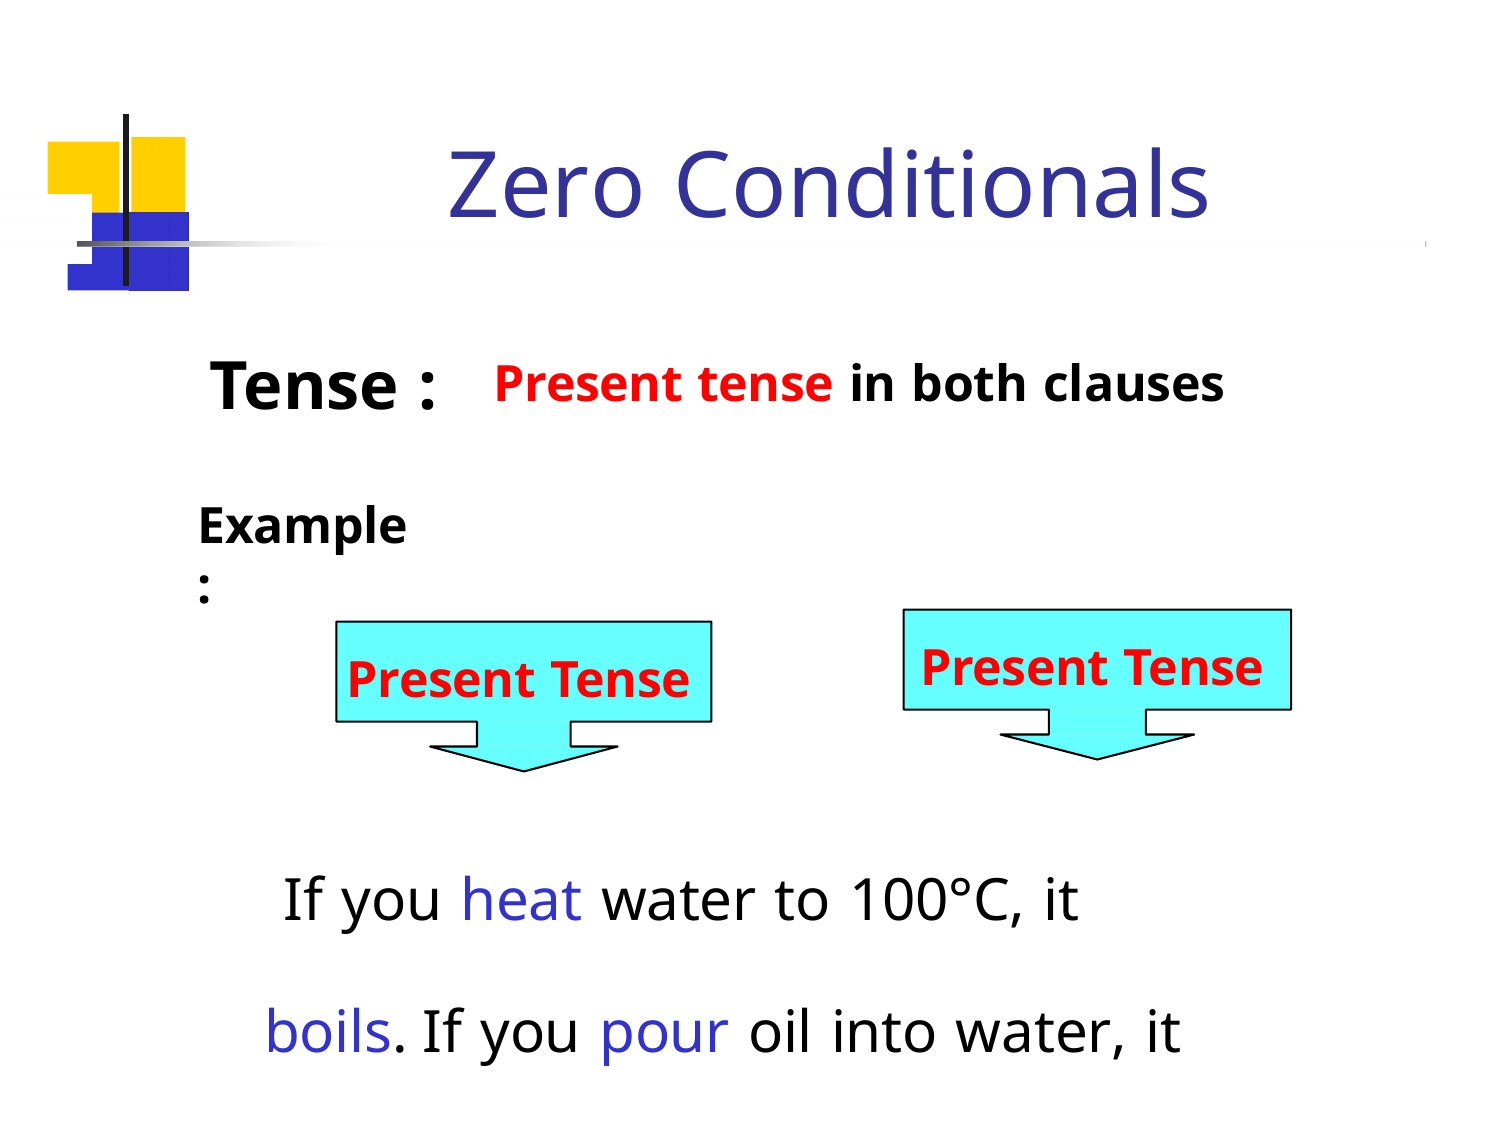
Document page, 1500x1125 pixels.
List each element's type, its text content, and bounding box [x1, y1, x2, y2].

text_box [336, 621, 712, 772]
text_box Example : Present Tense [195, 493, 704, 708]
text_box [903, 609, 1292, 760]
text_box Present Tense [918, 635, 1277, 696]
picture [0, 137, 172, 291]
text_box Present tense in both clauses [491, 351, 1232, 412]
picture [1328, 241, 1427, 247]
text_box If you heat water to 100°C, it boils. If you pour oil into water, it floats. [262, 800, 1196, 1125]
title Zero Conditionals [172, 125, 1328, 314]
text_box Tense : [207, 342, 453, 423]
